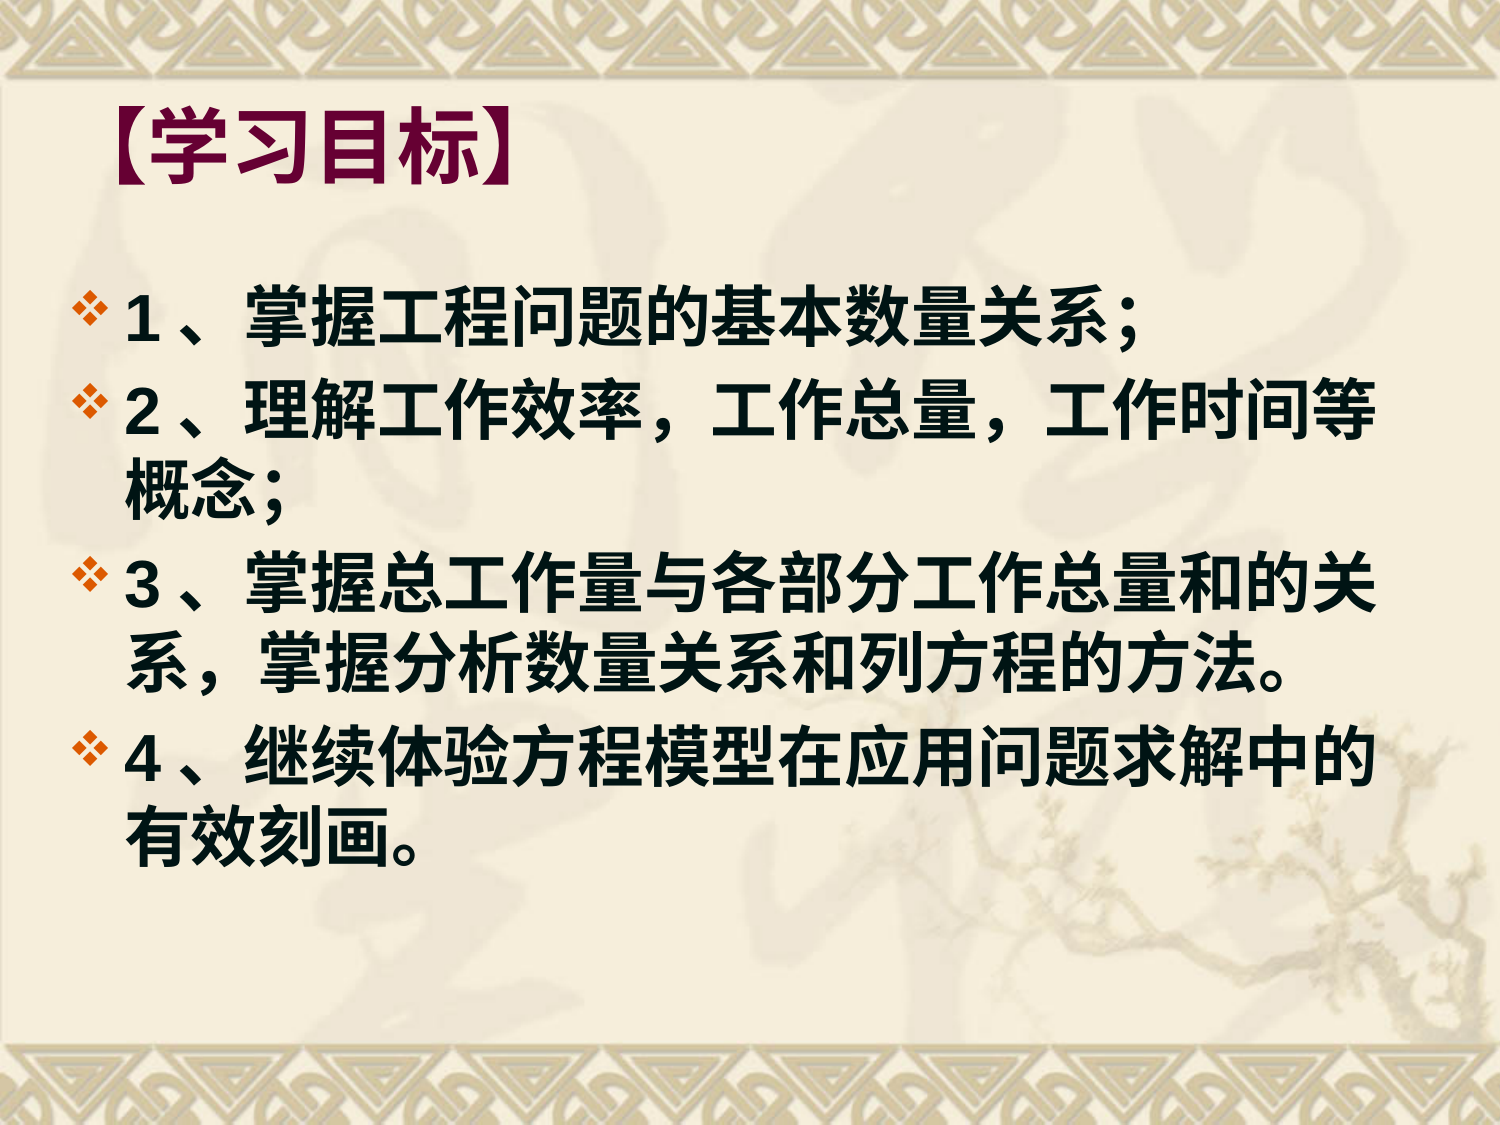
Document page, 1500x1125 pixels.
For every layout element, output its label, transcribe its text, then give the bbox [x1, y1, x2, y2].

picture [0, 0, 1500, 1125]
title 【学习目标】 [49, 99, 1451, 288]
list 1、掌握工程问题的基本数量关系； 2、理解工作效率，工作总量，工作时间等概念； 3、掌握总工作量与各部分工作总量和的关系，掌握分析数量关系和列方程的方法。 4、继续体验方程模型在应用问题求解中的有效刻画。 [52, 266, 1455, 1037]
